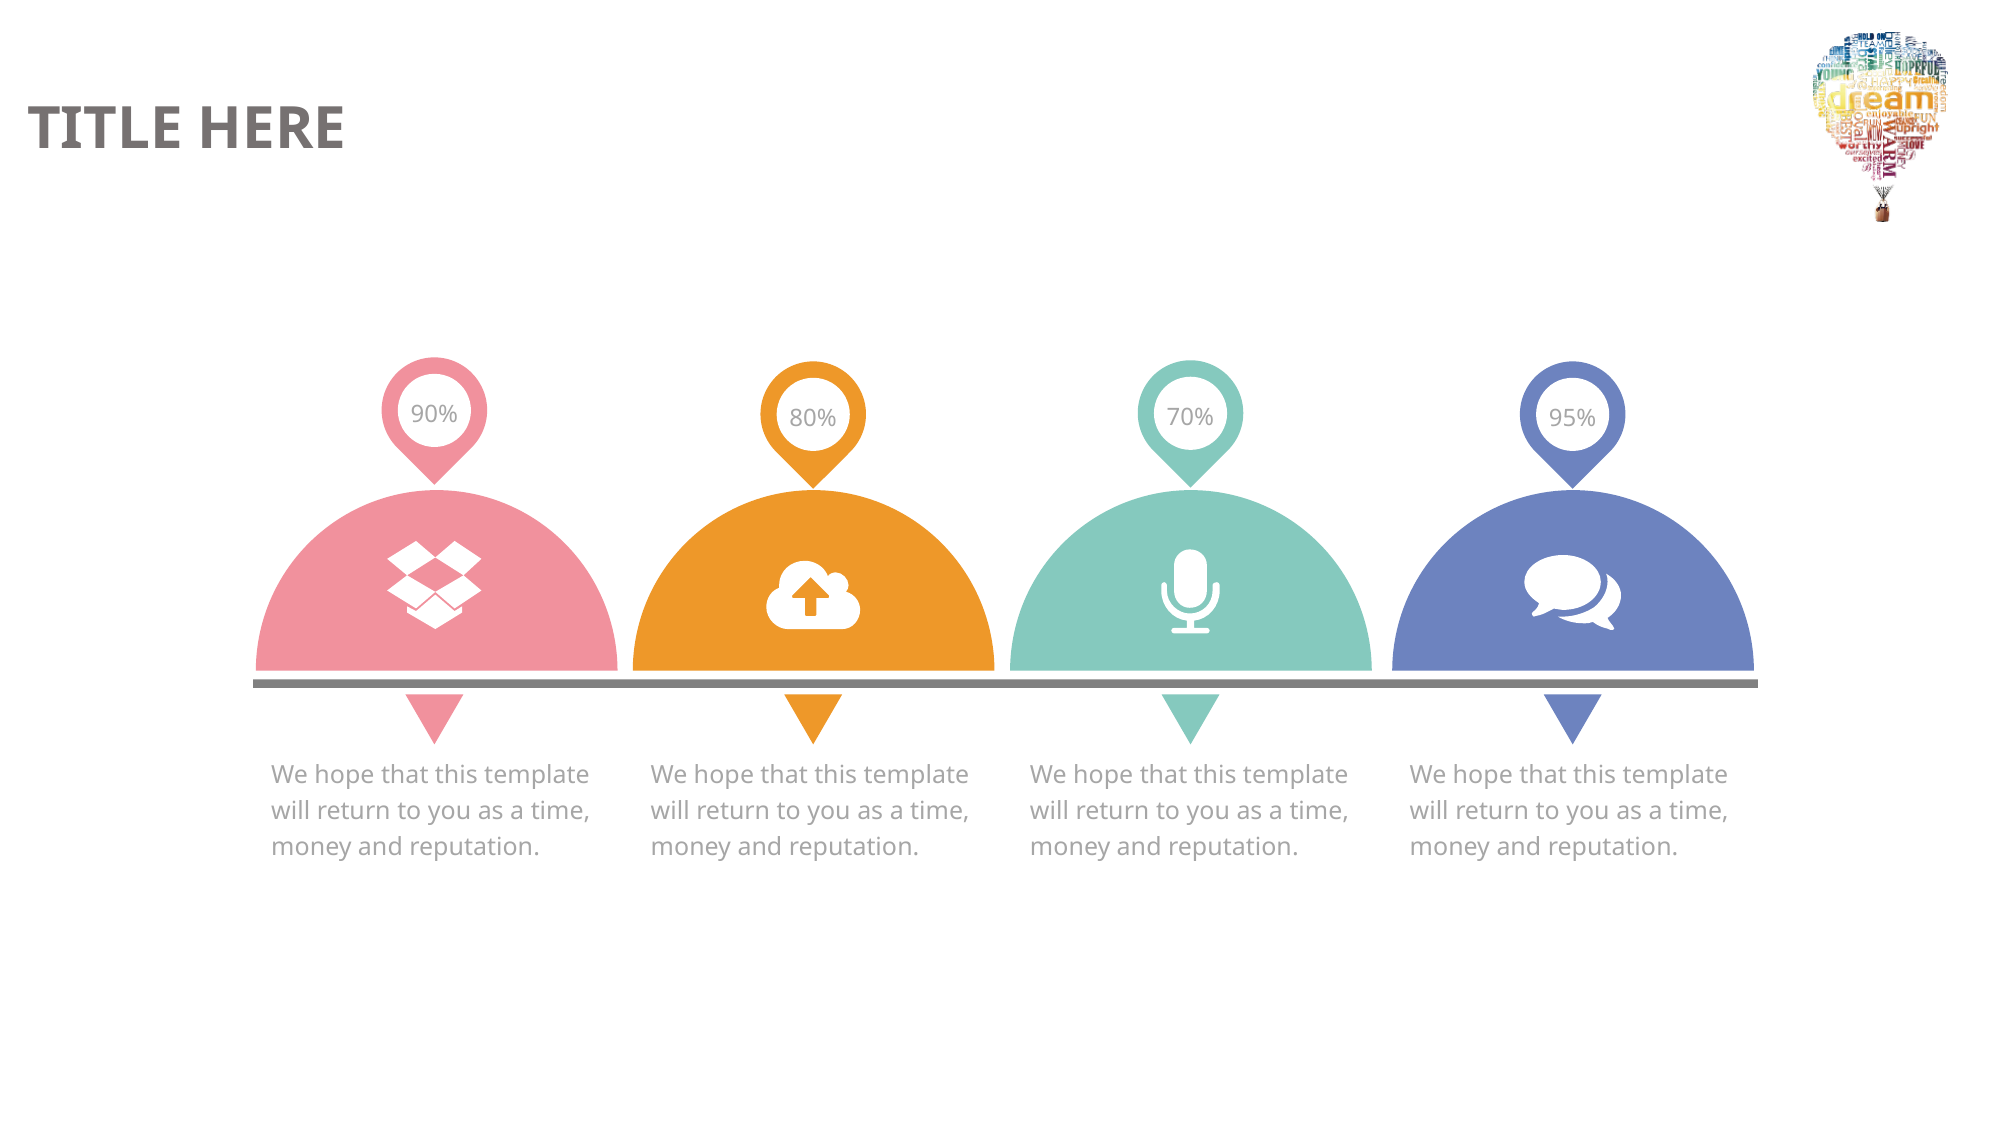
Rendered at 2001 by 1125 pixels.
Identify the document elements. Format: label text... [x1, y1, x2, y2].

text_box [252, 678, 1759, 689]
text_box [387, 540, 482, 630]
picture [1811, 29, 1948, 222]
text_box [403, 693, 466, 747]
text_box TITLE HERE [12, 82, 487, 168]
text_box We hope that this template will return to you as a time, money and reputation. [650, 753, 977, 861]
text_box [1541, 693, 1604, 747]
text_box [1137, 360, 1244, 466]
text_box We hope that this template will return to you as a time, money and reputation. [1030, 753, 1357, 861]
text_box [381, 357, 488, 463]
text_box [254, 489, 619, 672]
text_box [1391, 489, 1755, 672]
text_box [1009, 489, 1373, 672]
text_box [1174, 549, 1207, 608]
text_box [782, 693, 844, 747]
text_box [1524, 554, 1601, 617]
text_box [1557, 573, 1622, 631]
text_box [760, 361, 866, 467]
text_box [1161, 582, 1220, 634]
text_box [1519, 361, 1626, 467]
text_box [631, 489, 996, 672]
text_box [1159, 693, 1222, 747]
text_box We hope that this template will return to you as a time, money and reputation. [271, 753, 598, 861]
text_box We hope that this template will return to you as a time, money and reputation. [1409, 753, 1736, 861]
text_box [766, 560, 861, 630]
